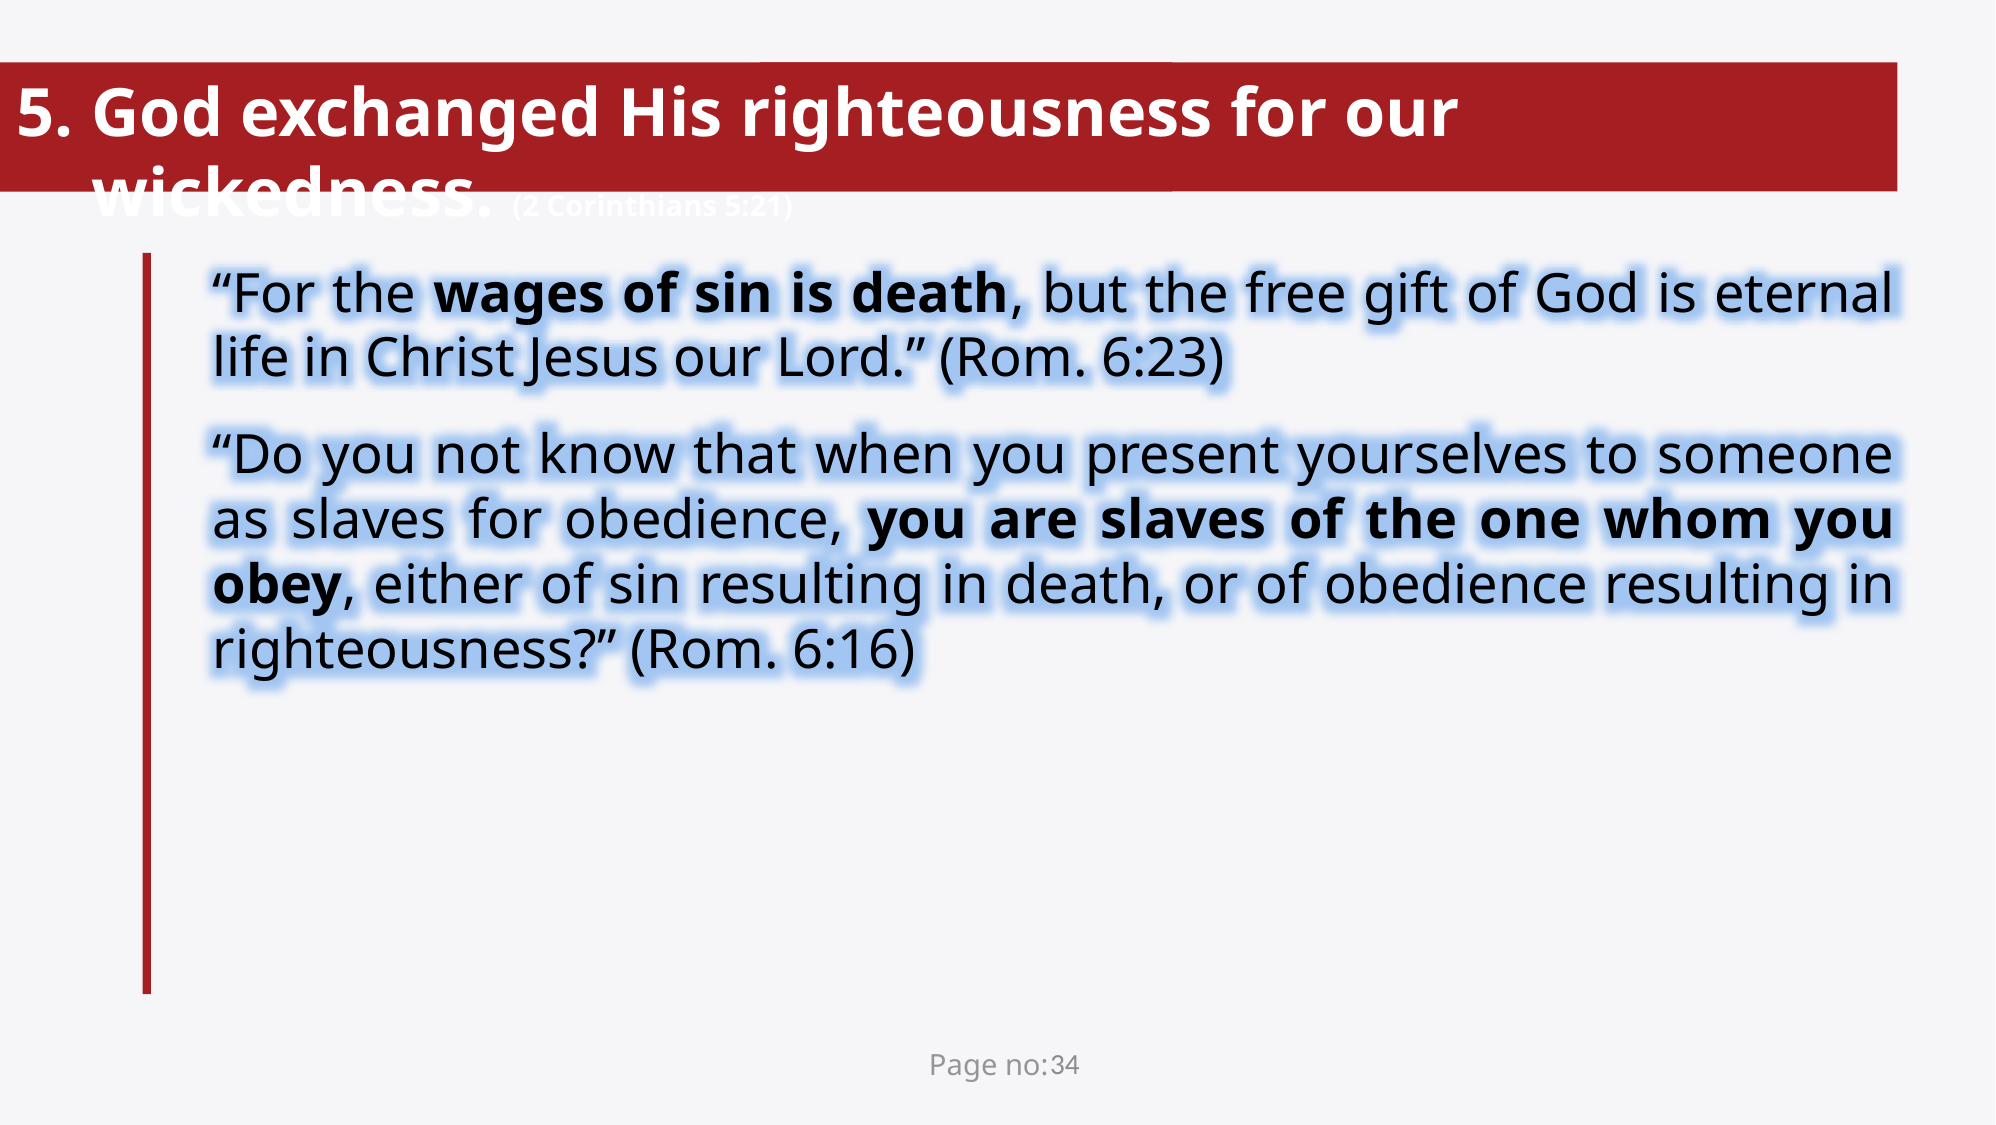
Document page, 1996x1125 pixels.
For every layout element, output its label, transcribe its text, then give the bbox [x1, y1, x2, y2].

text_box “Do you not know that when you present yourselves to someone as slaves for obedience, you are slaves of the one whom you obey, either of sin resulting in death, or of obedience resulting in righteousness?” (Rom. 6:16) [198, 412, 1911, 687]
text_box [1, 62, 1898, 194]
text_box “For the wages of sin is death, but the free gift of God is eternal life in Christ Jesus our Lord.” (Rom. 6:23) [198, 250, 1911, 396]
